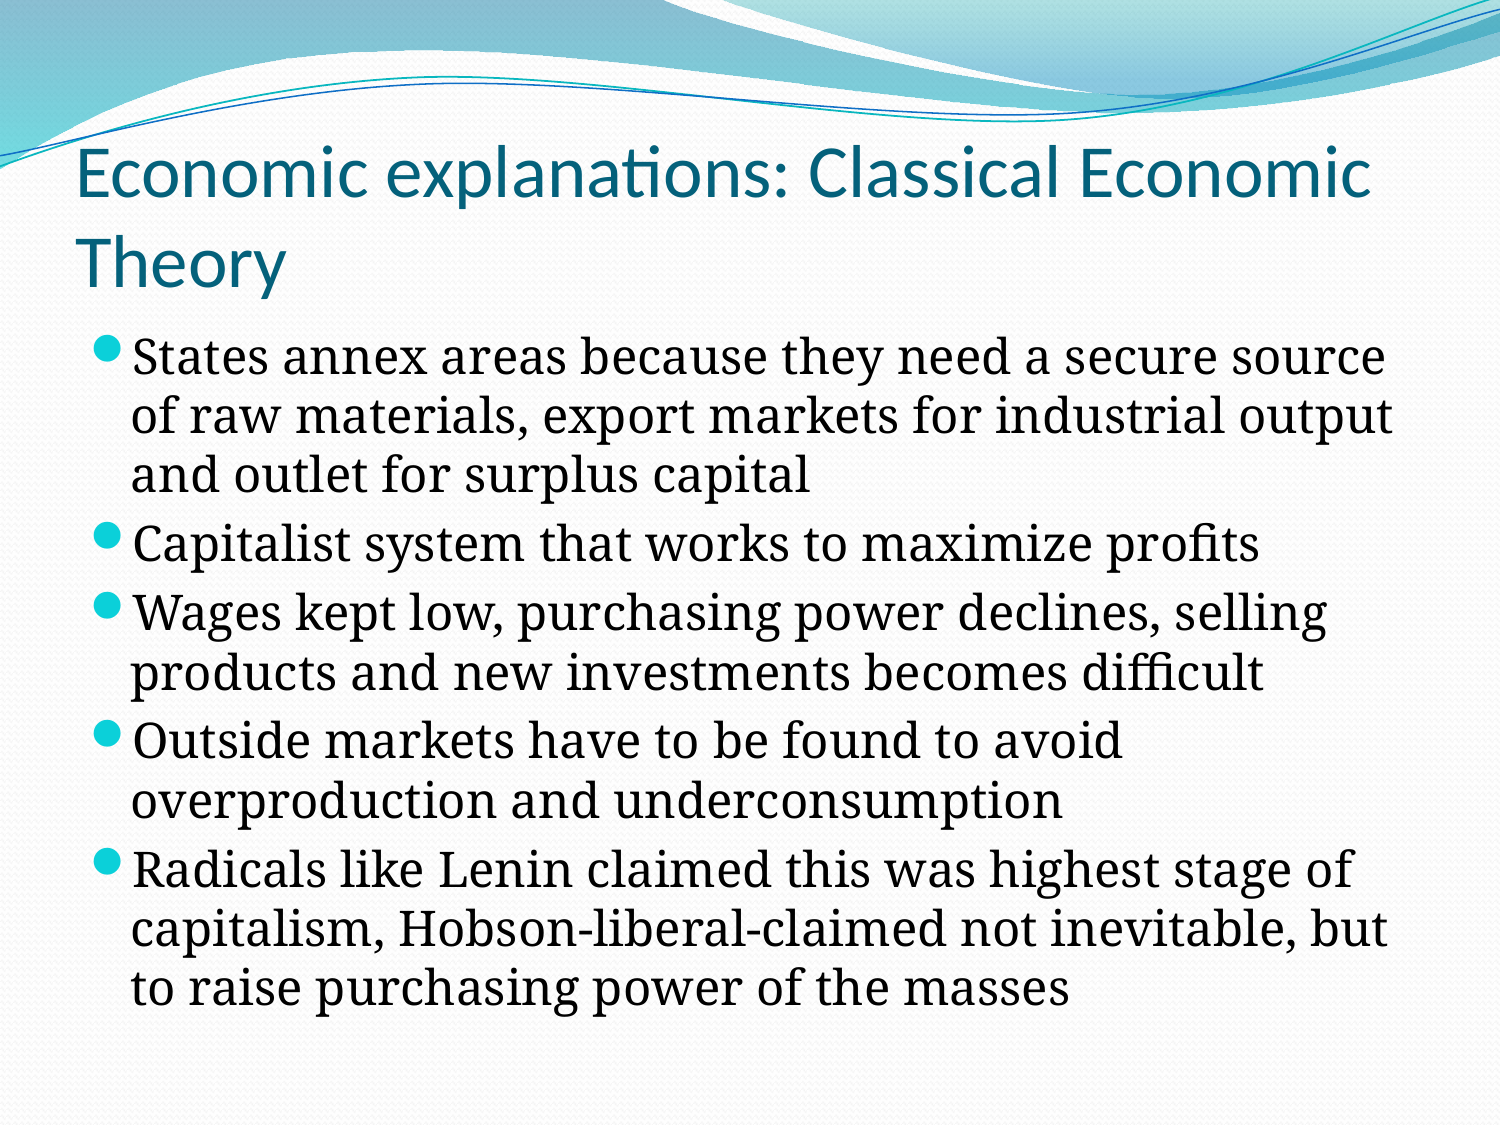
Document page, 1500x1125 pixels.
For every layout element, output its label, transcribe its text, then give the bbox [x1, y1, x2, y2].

title Economic explanations: Classical Economic Theory [75, 115, 1425, 303]
list States annex areas because they need a secure source of raw materials, export markets for industrial output and outlet for surplus capital Capitalist system that works to maximize profits Wages kept low, purchasing power declines, selling products and new investments becomes difficult Outside markets have to be found to avoid overproduction and underconsumption Radicals like Lenin claimed this was highest stage of capitalism, Hobson-liberal-claimed not inevitable, but to raise purchasing power of the masses [75, 317, 1425, 1038]
